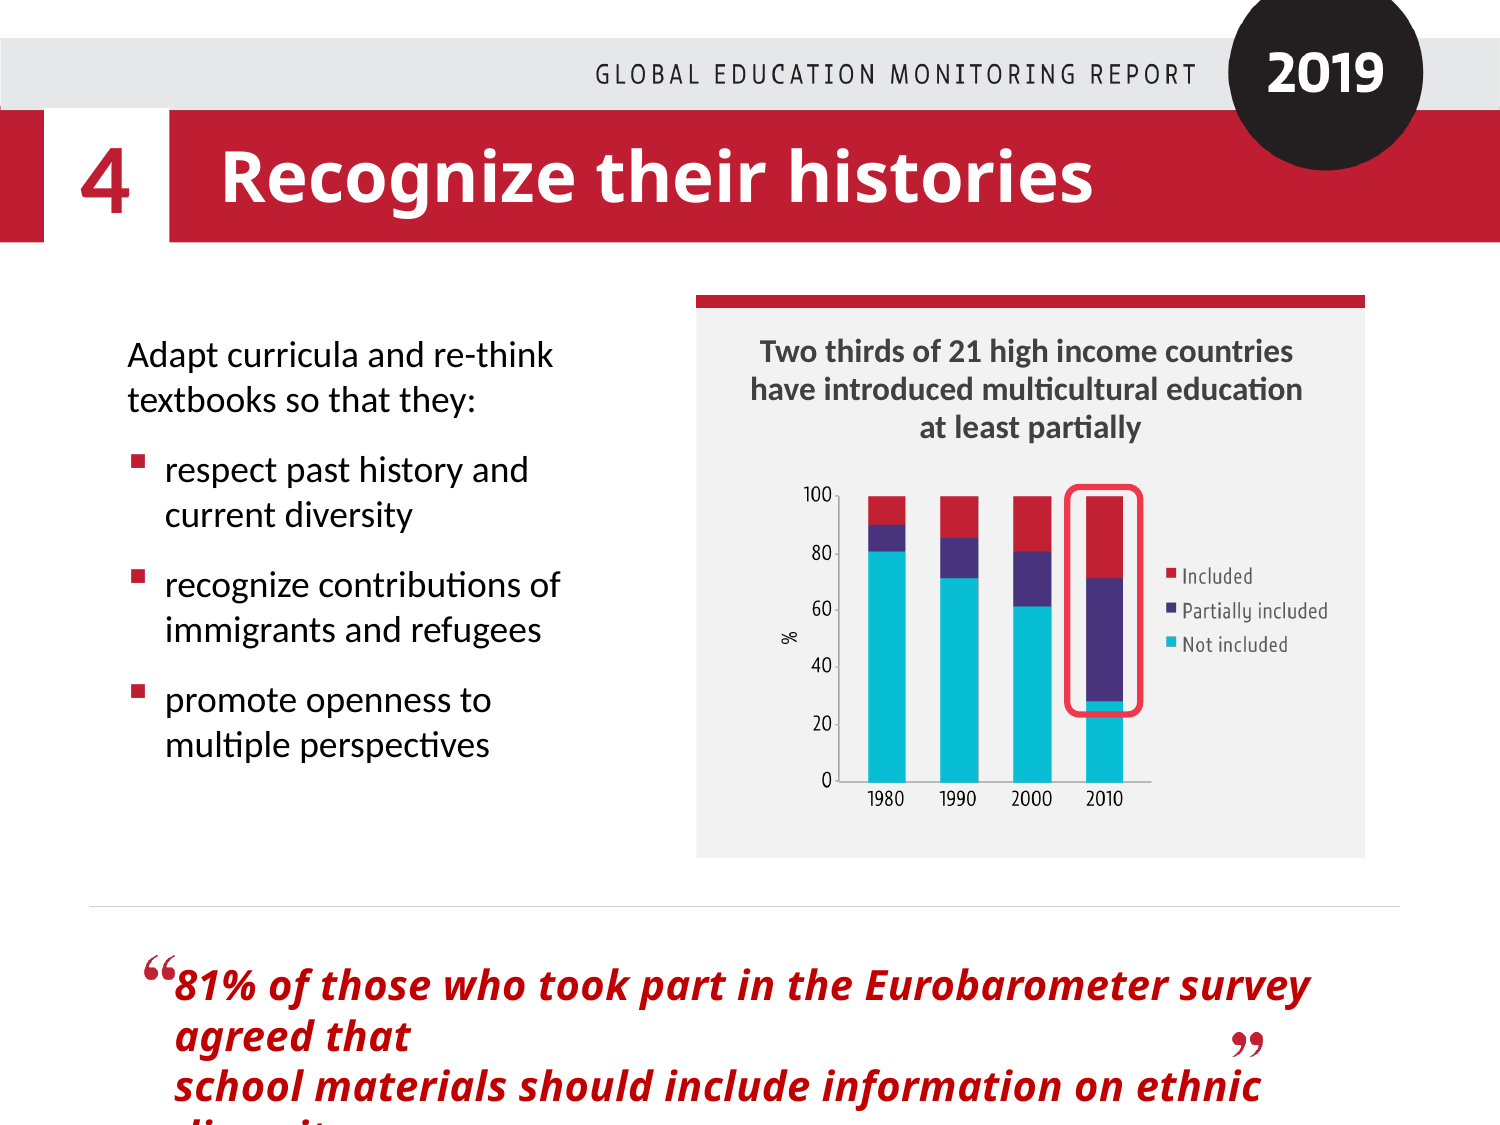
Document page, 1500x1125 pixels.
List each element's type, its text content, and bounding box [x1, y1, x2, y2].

text_box Recognize their histories [205, 133, 1353, 253]
text_box 4 [42, 106, 169, 241]
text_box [696, 300, 1366, 859]
picture [0, 0, 1500, 186]
list Adapt curricula and re-think textbooks so that they: respect past history and current diversity recognize contributions of immigrants and refugees promote openness to multiple perspectives [112, 322, 626, 758]
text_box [144, 951, 1365, 1119]
picture [778, 483, 1359, 811]
